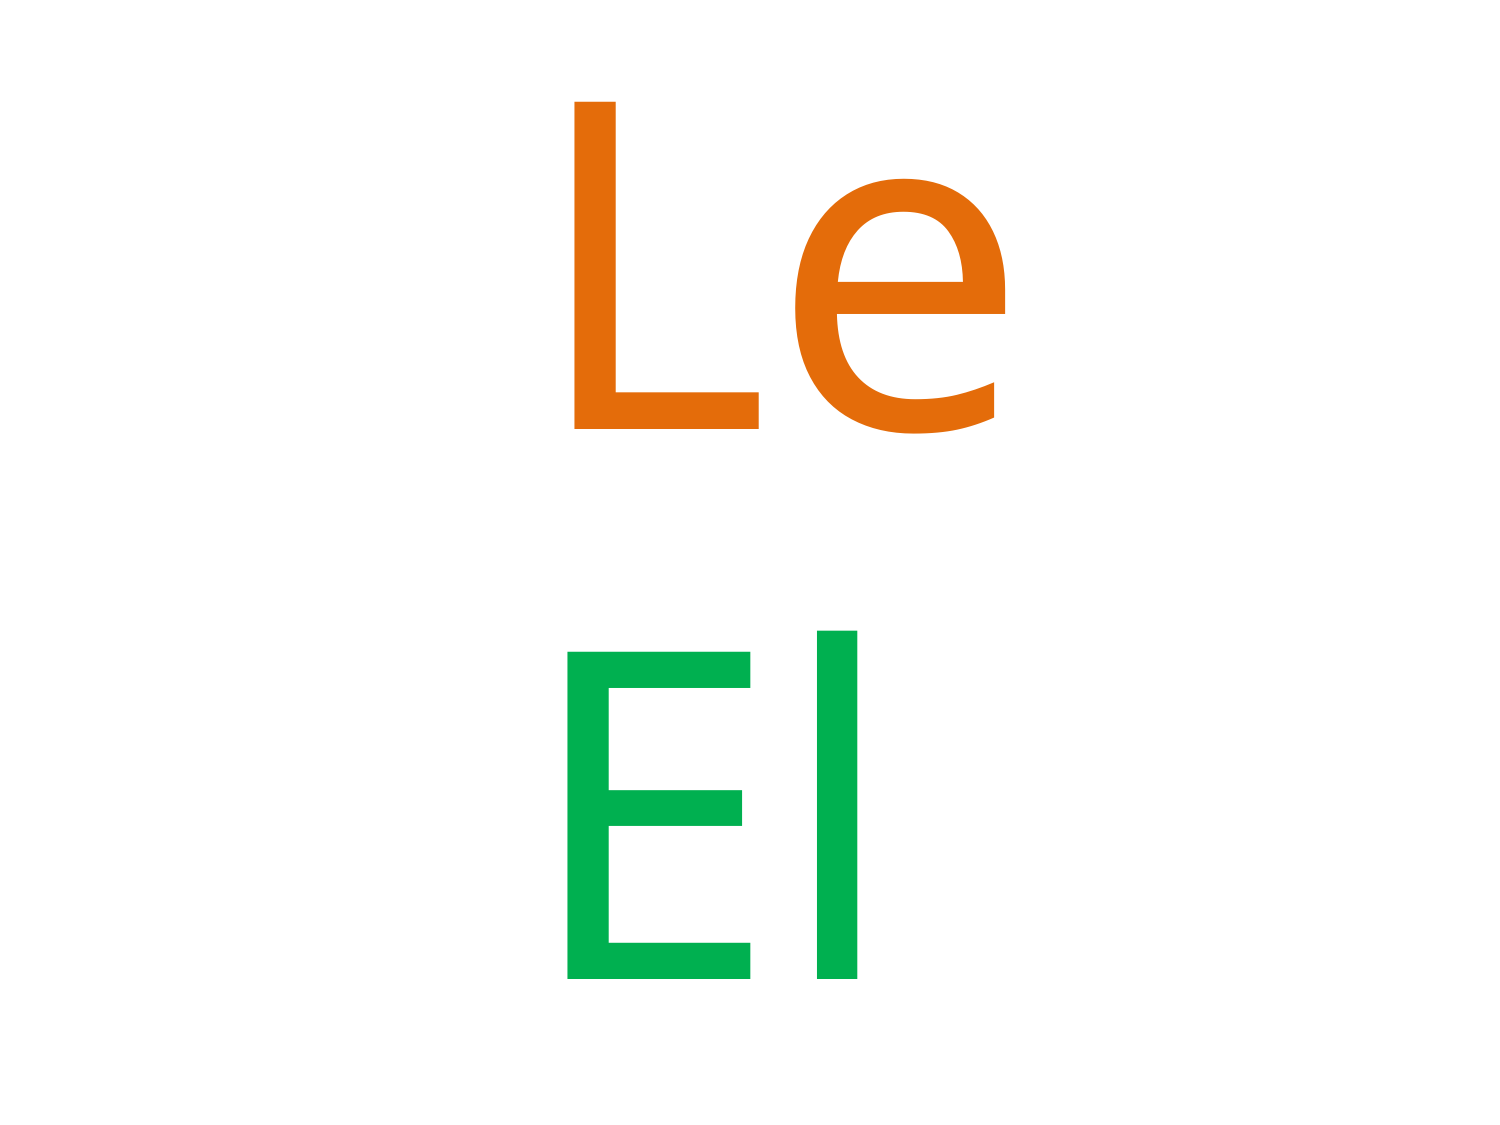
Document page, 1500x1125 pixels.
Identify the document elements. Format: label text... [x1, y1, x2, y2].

text_box eLe El [35, 351, 1386, 692]
